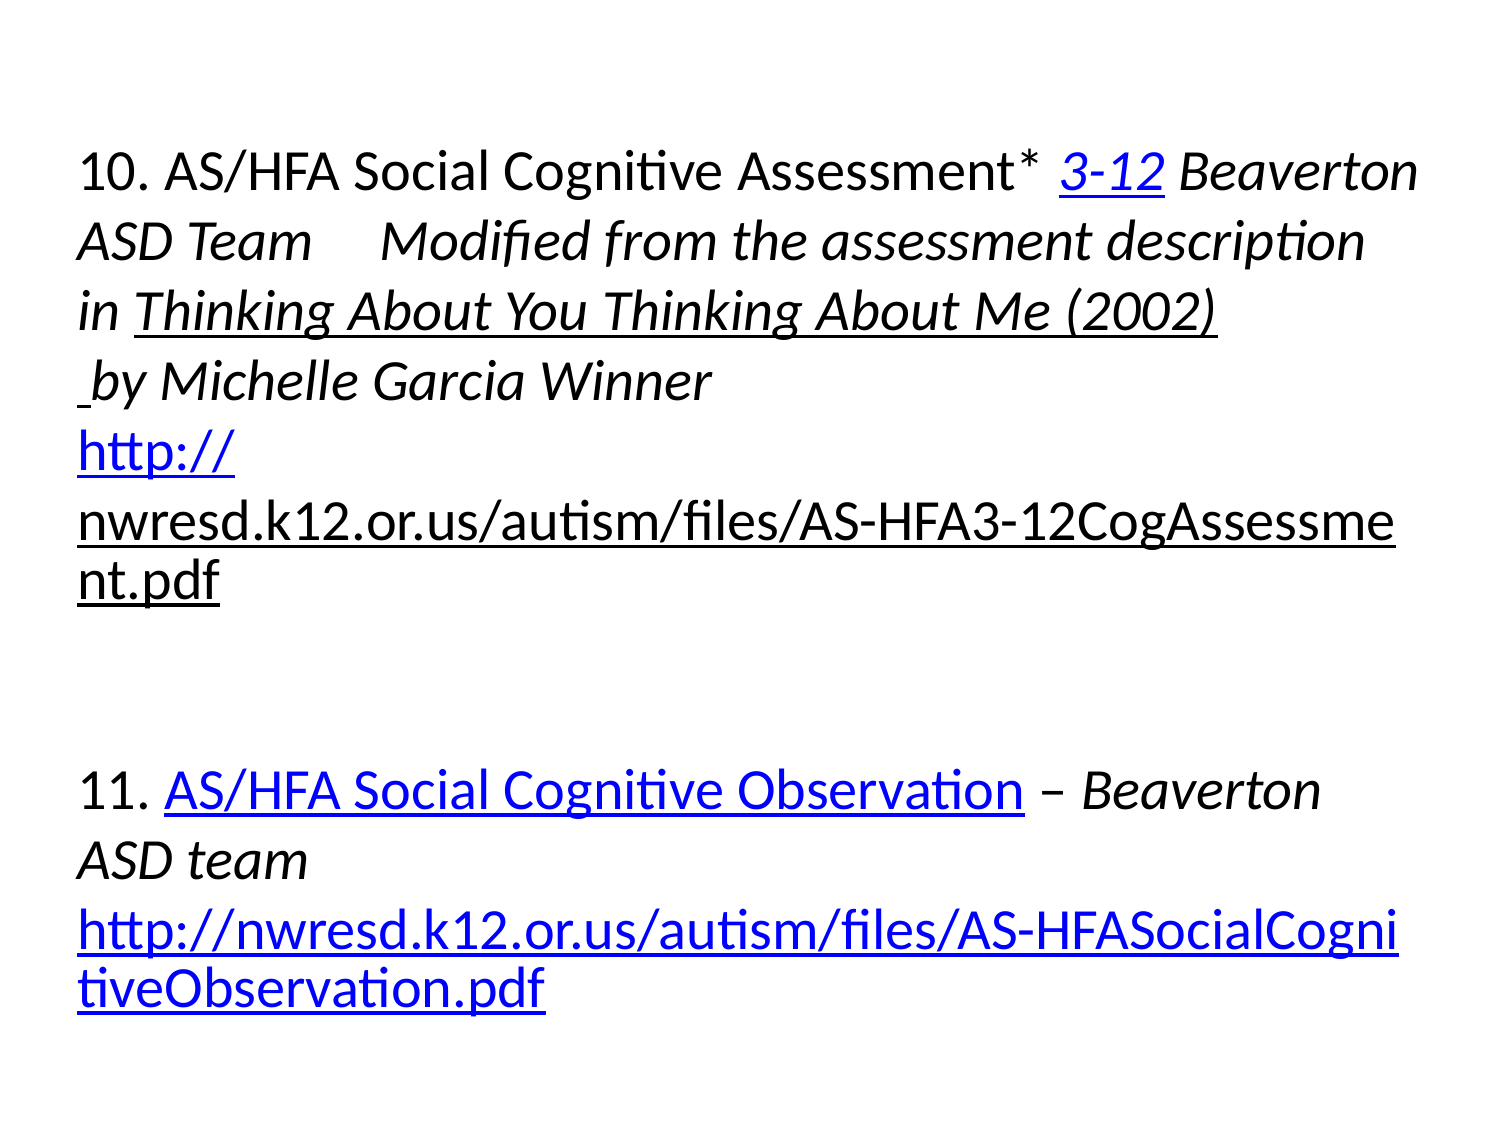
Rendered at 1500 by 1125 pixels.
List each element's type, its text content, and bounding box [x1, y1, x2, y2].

title 10. AS/HFA Social Cognitive Assessment* 3-12 Beaverton ASD Team Modified from the assessment description in Thinking About You Thinking About Me (2002) by Michelle Garcia Winner http://nwresd.k12.or.us/autism/files/AS-HFA3-12CogAssessment.pdf 11. AS/HFA Social Cognitive Observation – Beaverton ASD team http://nwresd.k12.or.us/autism/files/AS-HFASocialCognitiveObservation.pdf [62, 99, 1438, 1075]
